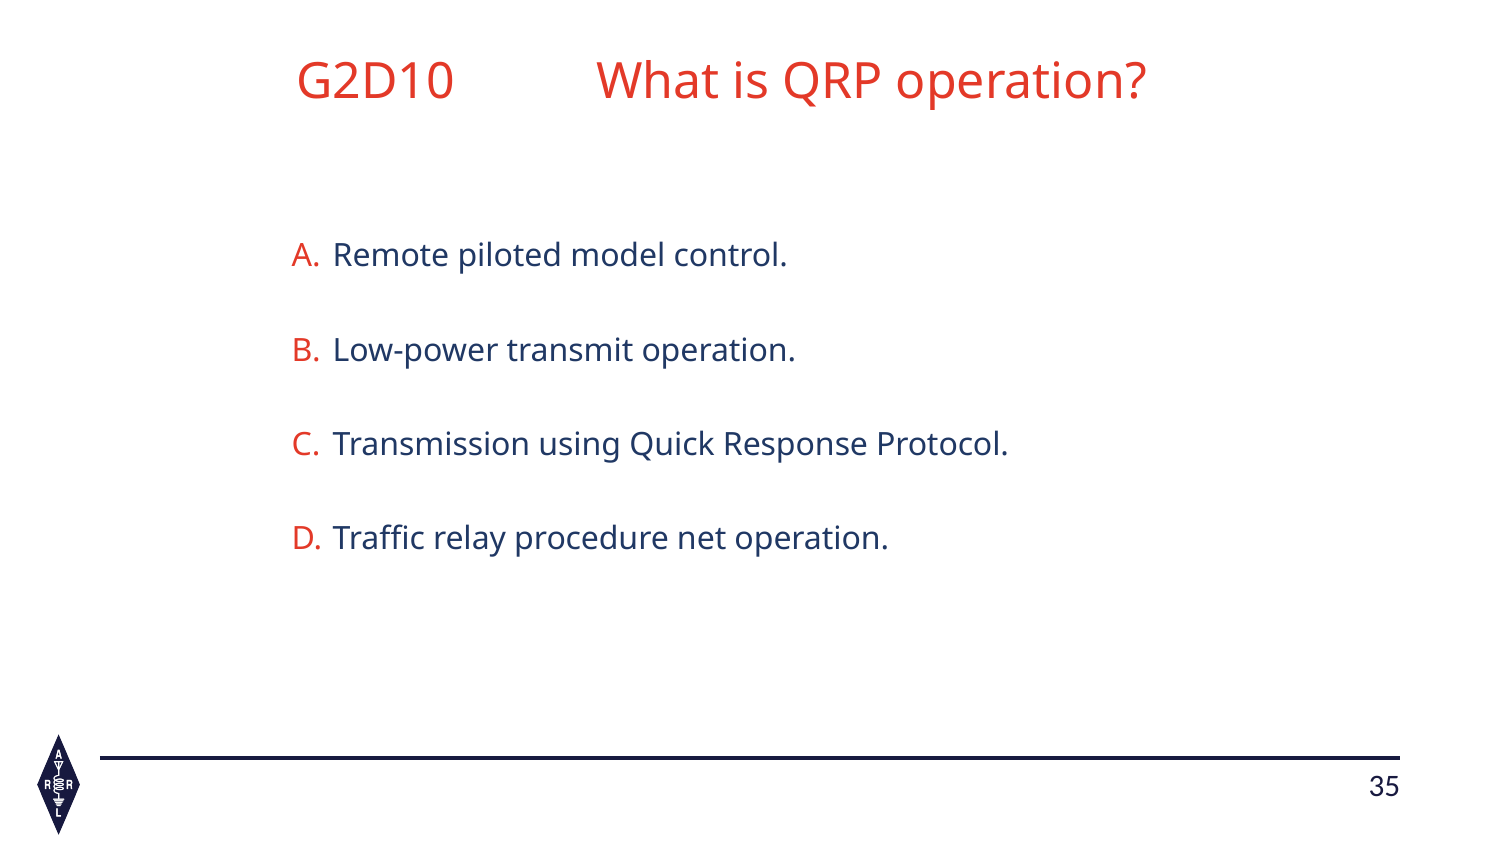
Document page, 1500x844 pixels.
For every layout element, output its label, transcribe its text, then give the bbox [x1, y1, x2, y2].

title G2D10 What is QRP operation? [296, 49, 1204, 157]
slide_number 35 [1302, 761, 1400, 807]
picture [37, 734, 80, 835]
list Remote piloted model control. Low-power transmit operation. Transmission using Quick Response Protocol. Traffic relay procedure net operation. [291, 233, 1209, 697]
